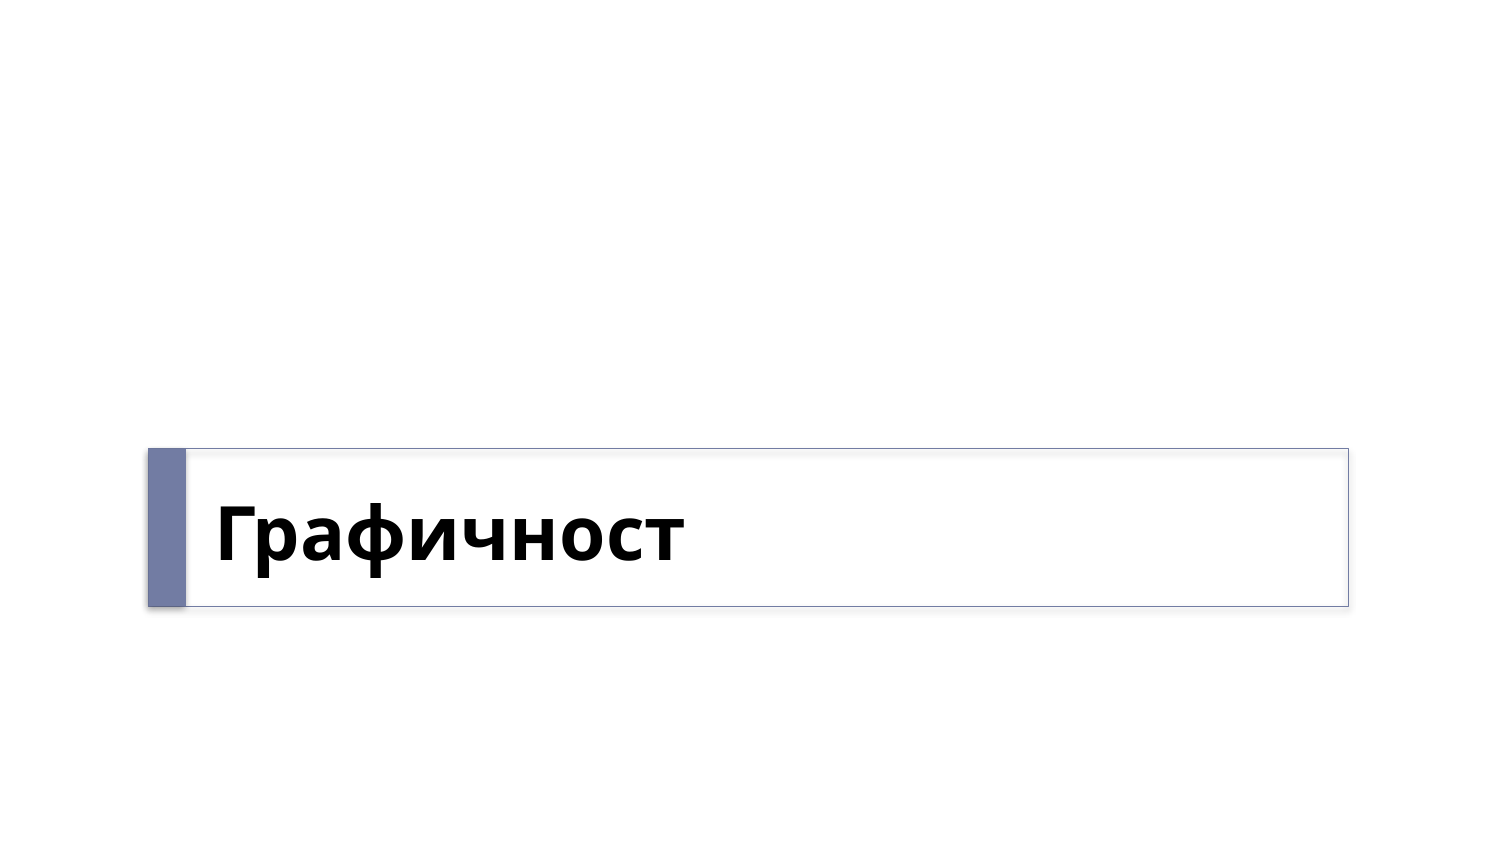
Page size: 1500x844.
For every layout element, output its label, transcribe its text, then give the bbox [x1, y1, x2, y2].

title Графичност [200, 478, 1325, 600]
